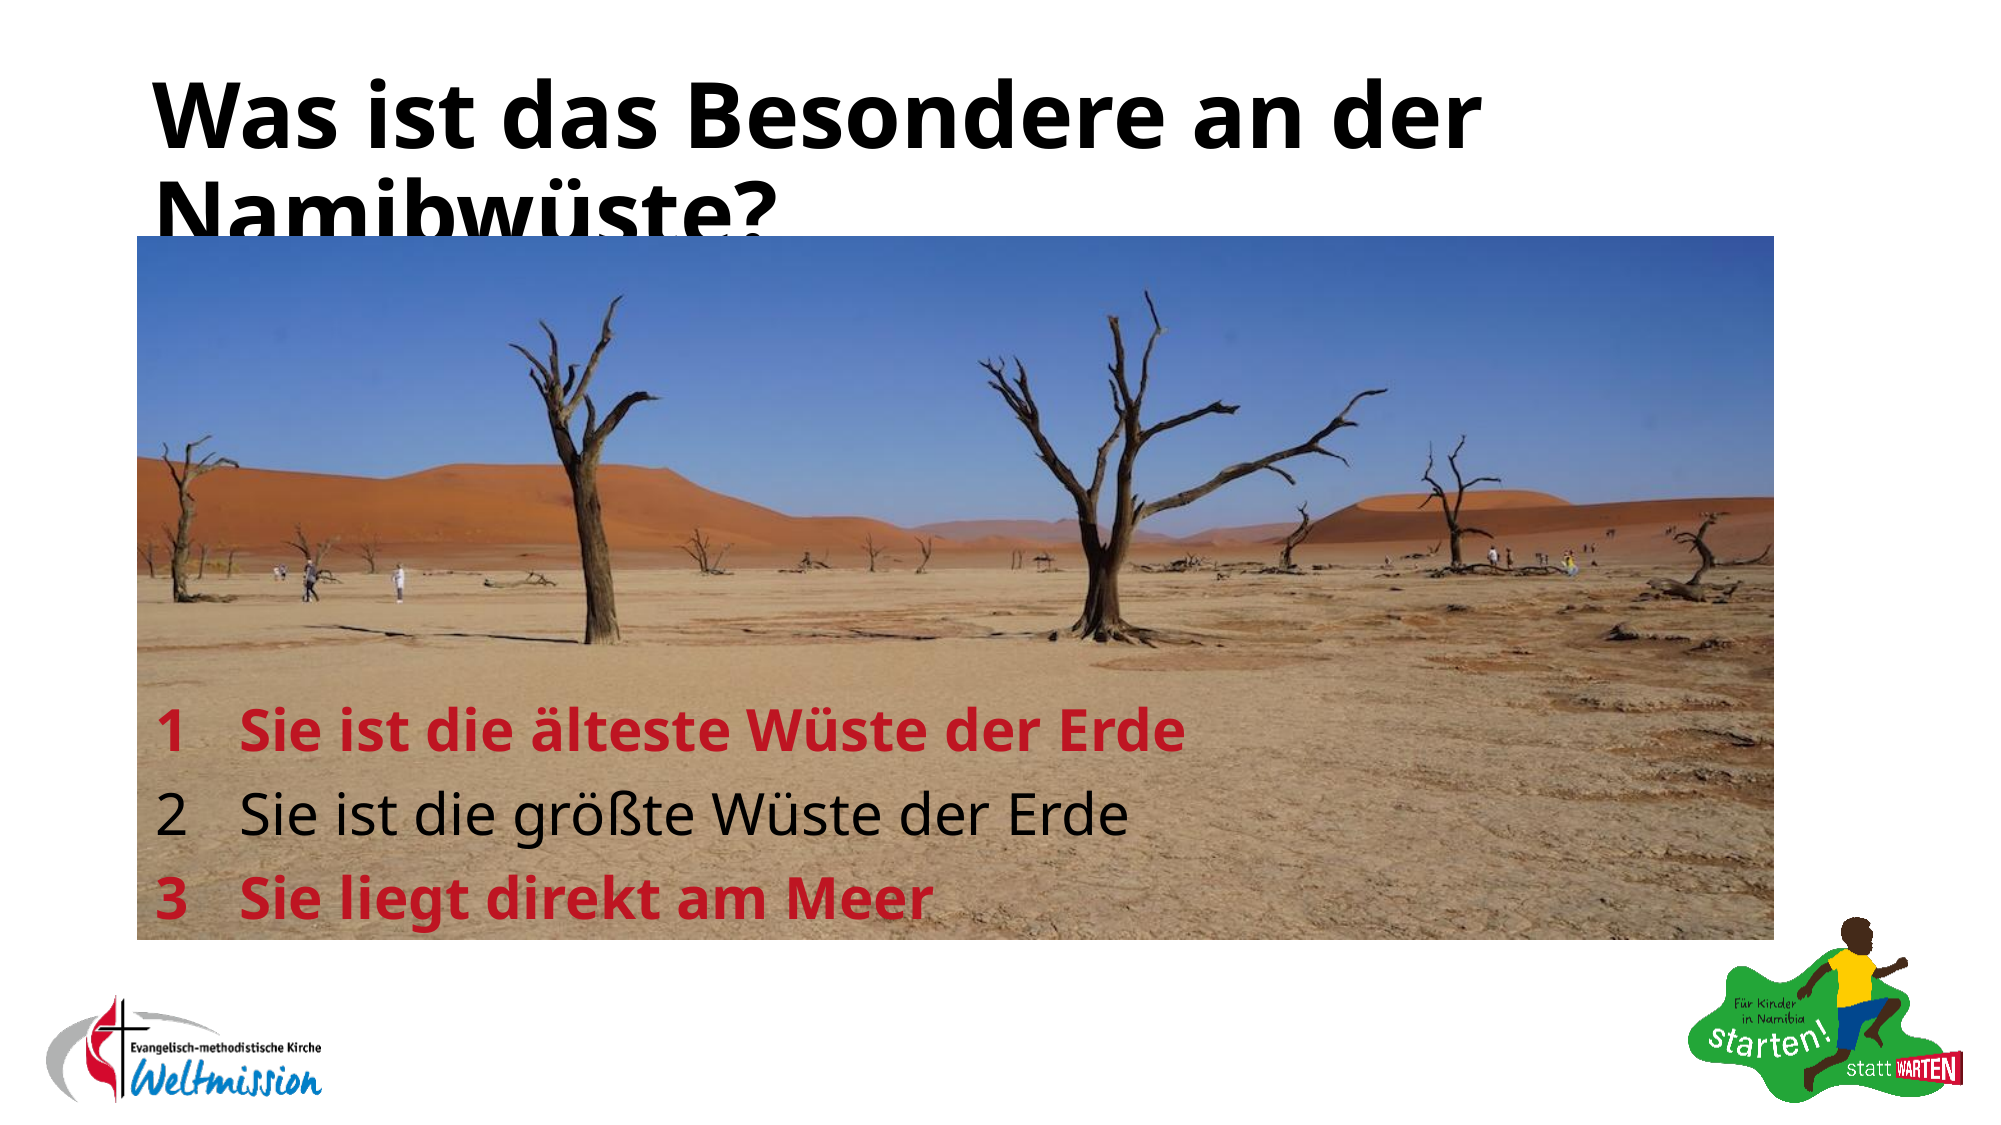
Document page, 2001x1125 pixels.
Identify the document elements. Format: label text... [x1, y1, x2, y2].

picture [46, 995, 322, 1103]
picture [137, 236, 1963, 1103]
title Was ist das Besondere an der Namibwüste? [137, 59, 1863, 278]
